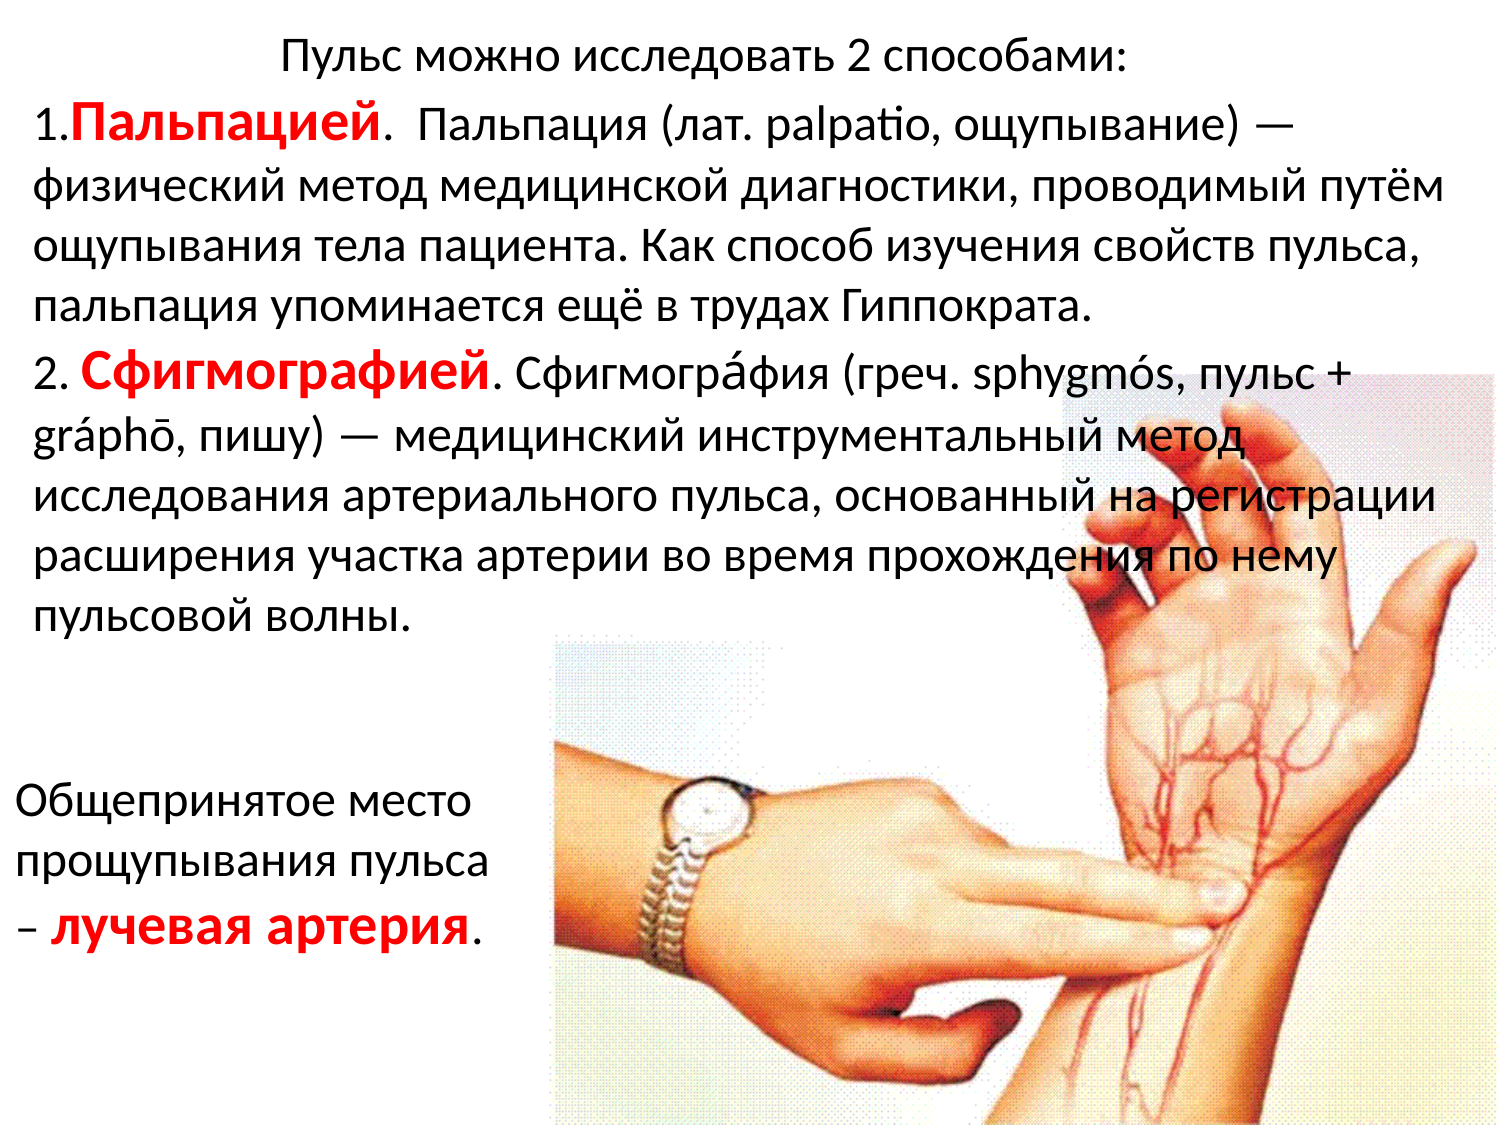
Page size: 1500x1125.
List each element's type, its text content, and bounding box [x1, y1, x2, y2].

picture [531, 374, 1500, 1125]
title Пульс можно исследовать 2 способами: 1.Пальпацией. Пальпация (лат. palpatio, ощупывание) — физический метод медицинской диагностики, проводимый путём ощупывания тела пациента. Как способ изучения свойств пульса, пальпация упоминается ещё в трудах Гиппократа. 2. Сфигмографией. Сфигмогра́фия (греч. sphygmós, пульс + gráphō, пишу) — медицинский инструментальный метод исследования артериального пульса, основанный на регистрации расширения участка артерии во время прохождения по нему пульсовой волны. [17, 19, 1500, 705]
text_box Общепринятое место прощупывания пульса – лучевая артерия. [0, 758, 526, 964]
